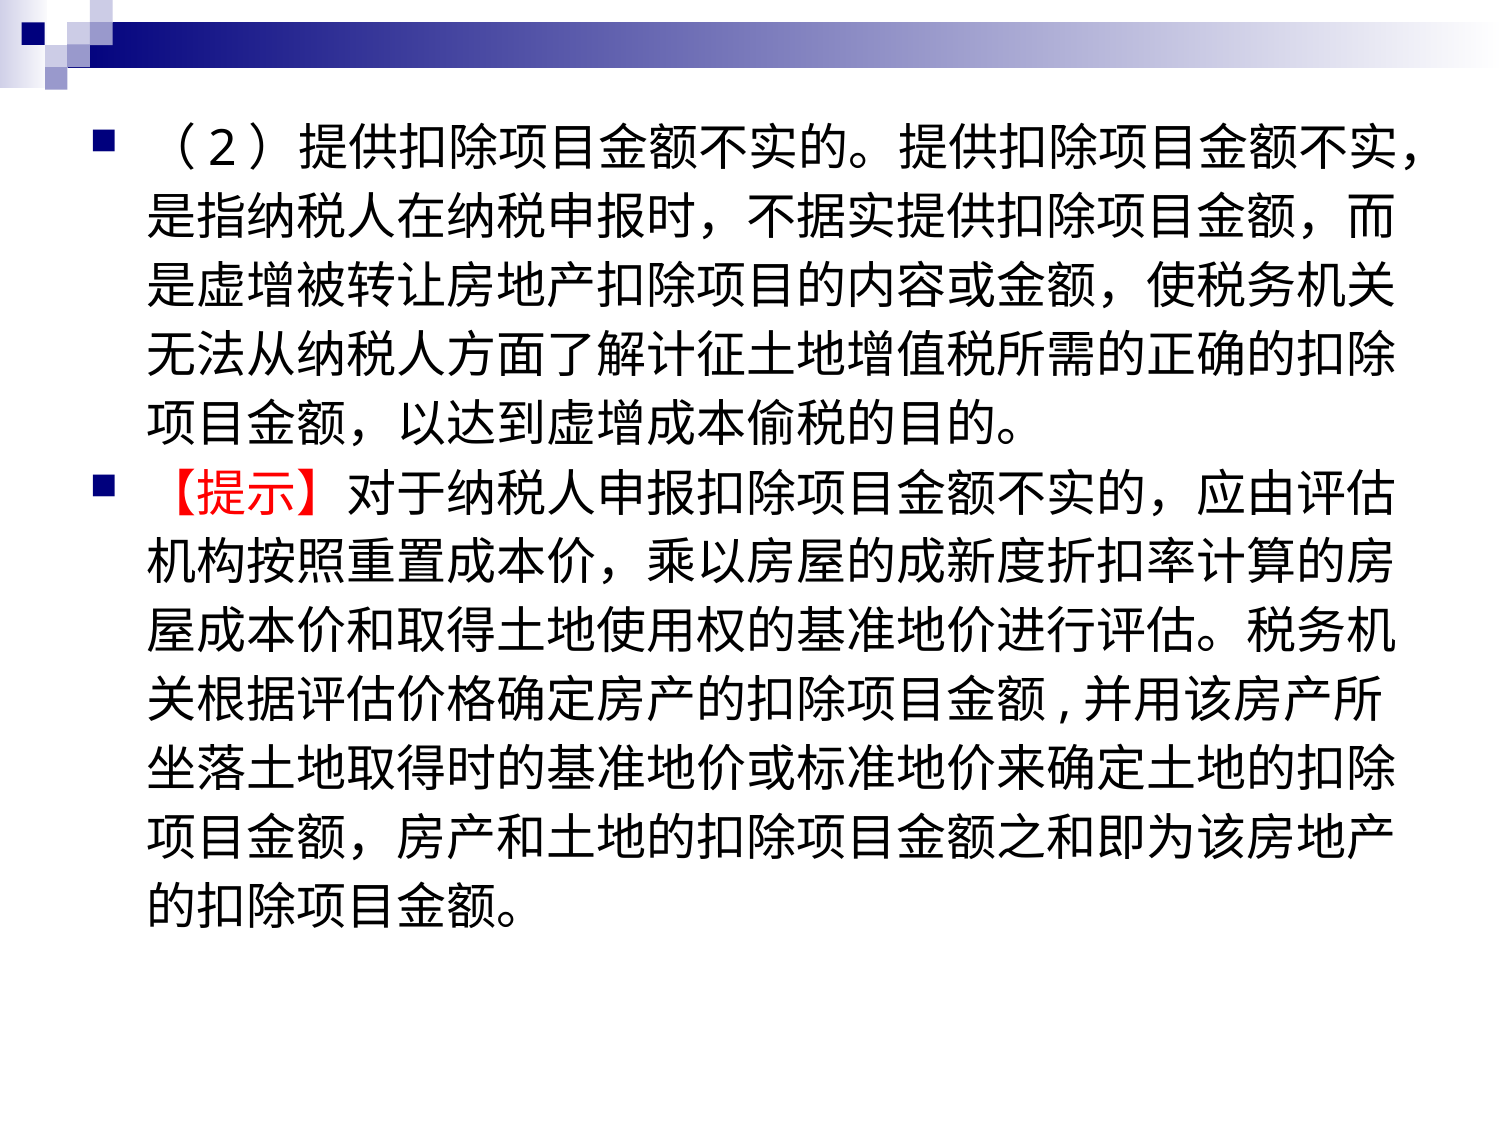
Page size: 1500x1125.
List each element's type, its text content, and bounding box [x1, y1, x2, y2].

list （2）提供扣除项目金额不实的。提供扣除项目金额不实，是指纳税人在纳税申报时，不据实提供扣除项目金额，而是虚增被转让房地产扣除项目的内容或金额，使税务机关无法从纳税人方面了解计征土地增值税所需的正确的扣除项目金额，以达到虚增成本偷税的目的。 【提示】对于纳税人申报扣除项目金额不实的，应由评估机构按照重置成本价，乘以房屋的成新度折扣率计算的房屋成本价和取得土地使用权的基准地价进行评估。税务机关根据评估价格确定房产的扣除项目金额,并用该房产所坐落土地取得时的基准地价或标准地价来确定土地的扣除项目金额，房产和土地的扣除项目金额之和即为该房地产的扣除项目金额。 [74, 98, 1426, 963]
